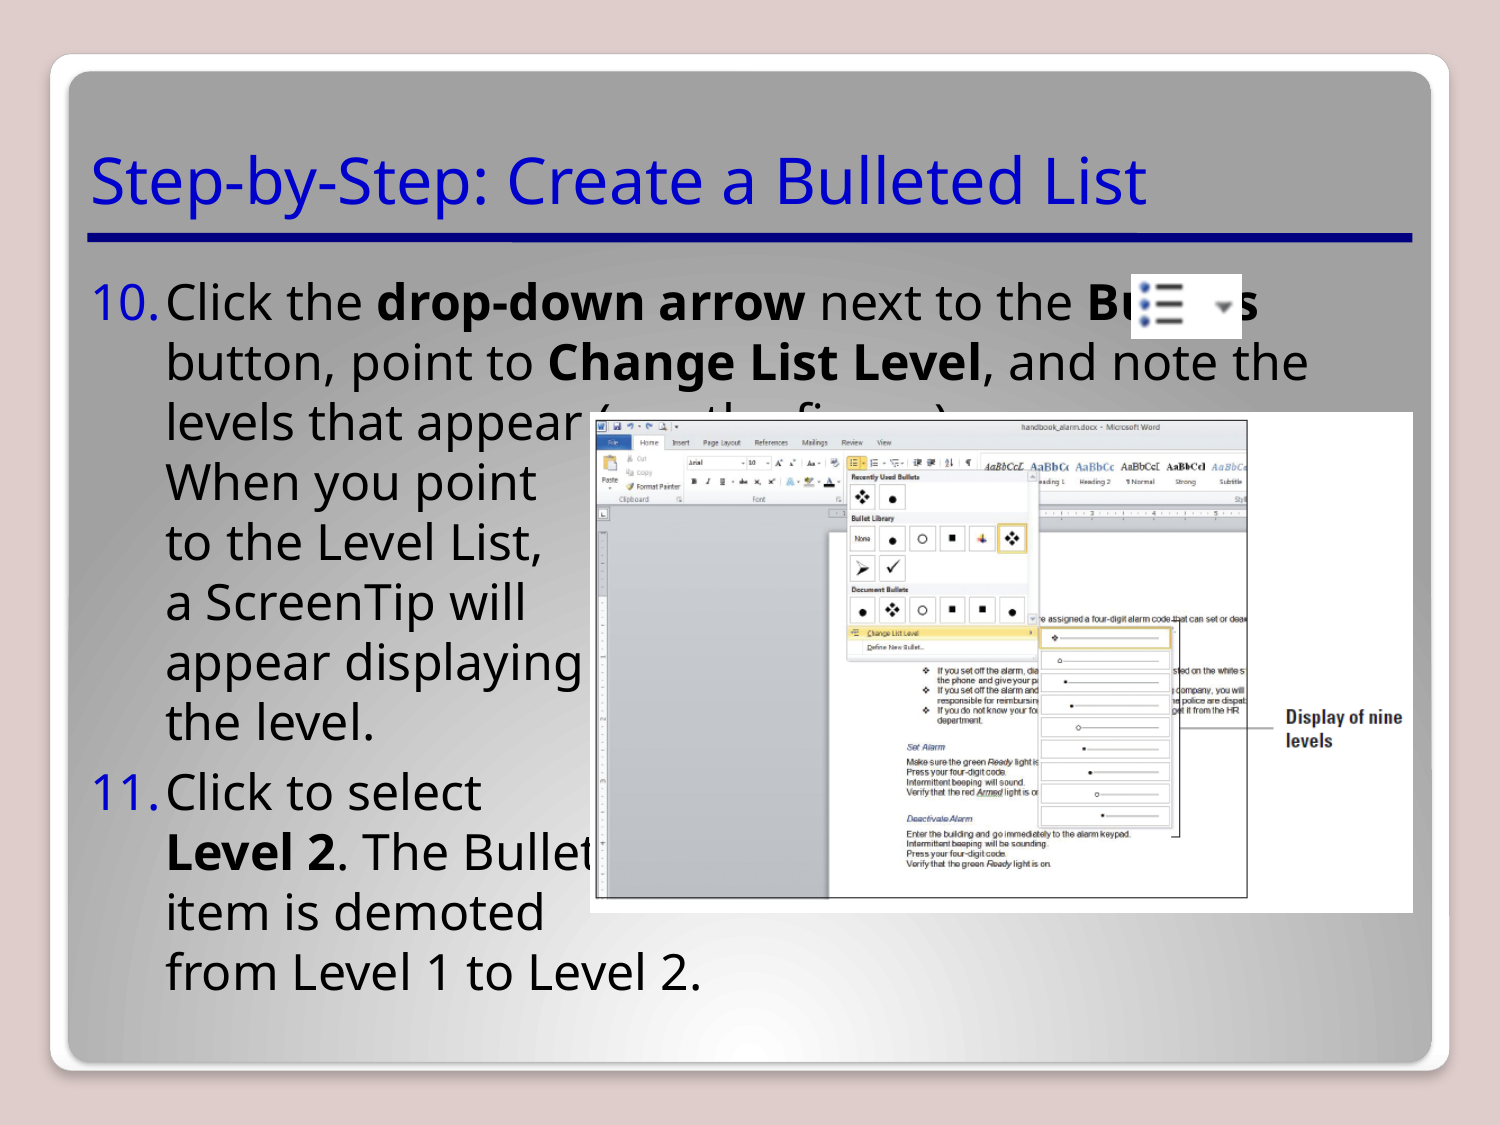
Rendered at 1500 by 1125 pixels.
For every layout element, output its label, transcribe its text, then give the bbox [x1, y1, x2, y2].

picture [1131, 274, 1242, 340]
picture [589, 412, 1413, 913]
title Step-by-Step: Create a Bulleted List [74, 74, 1426, 226]
list Click the drop-down arrow next to the Bullets button, point to Change List Level, and note the levels that appear (see the figure). When you point to the Level List, a ScreenTip will appear displaying the level. Click to select Level 2. The Bullet item is demoted from Level 1 to Level 2. [75, 262, 1425, 1063]
